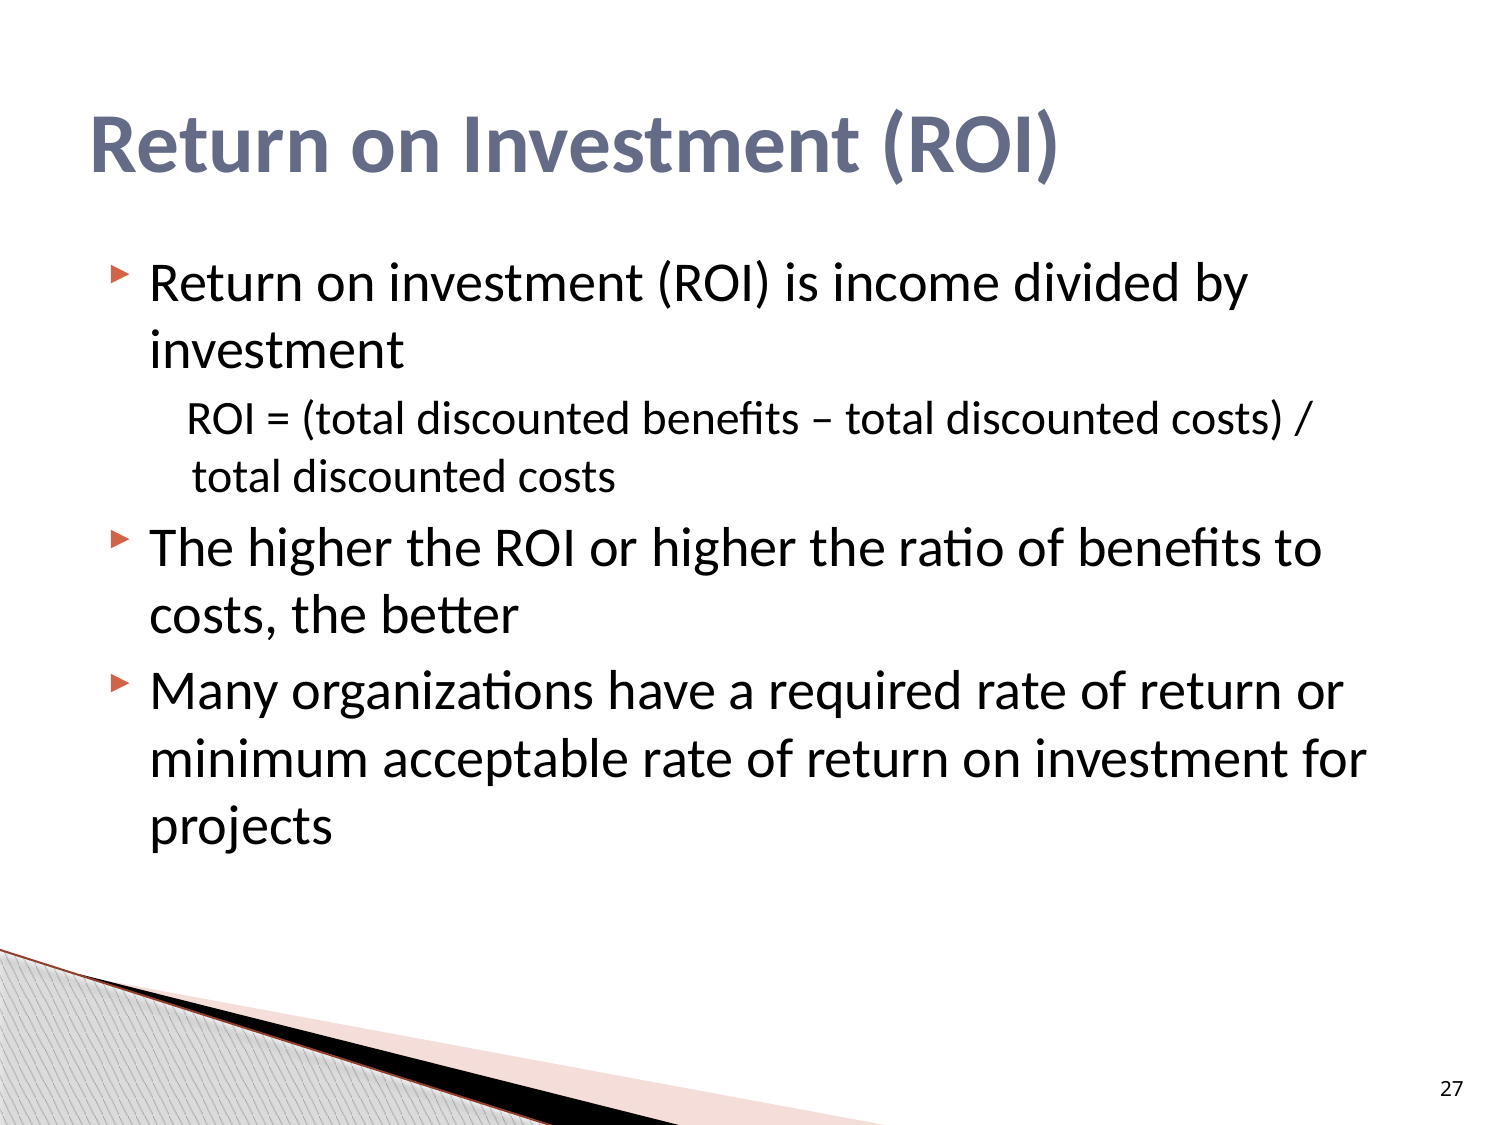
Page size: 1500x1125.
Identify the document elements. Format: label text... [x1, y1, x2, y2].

title Return on Investment (ROI) [75, 45, 1425, 233]
slide_number 27 [1418, 1051, 1479, 1112]
list Return on investment (ROI) is income divided by investment ROI = (total discounted benefits – total discounted costs) / total discounted costs The higher the ROI or higher the ratio of benefits to costs, the better Many organizations have a required rate of return or minimum acceptable rate of return on investment for projects [75, 237, 1425, 1013]
